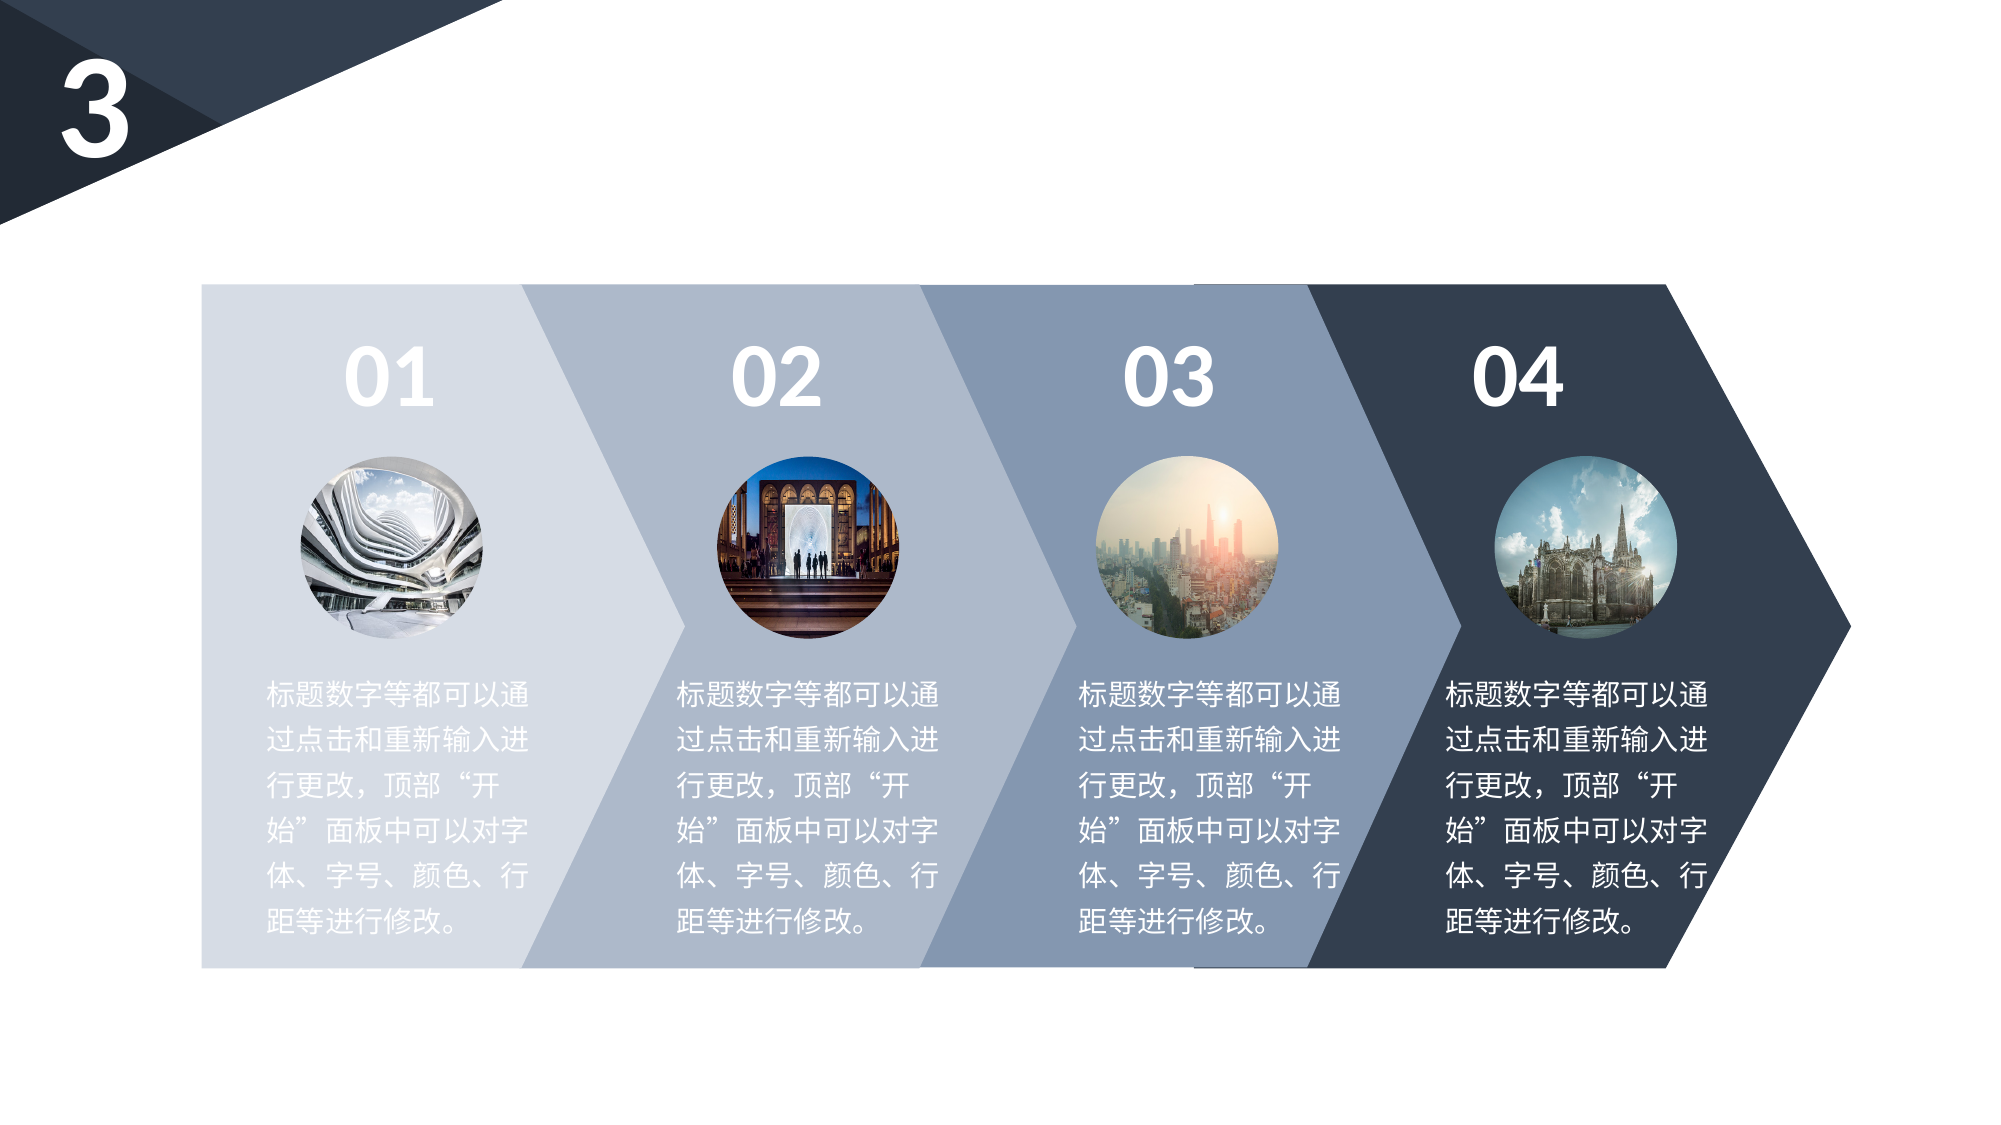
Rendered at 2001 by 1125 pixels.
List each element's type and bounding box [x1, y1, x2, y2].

text_box [0, 0, 2000, 1125]
